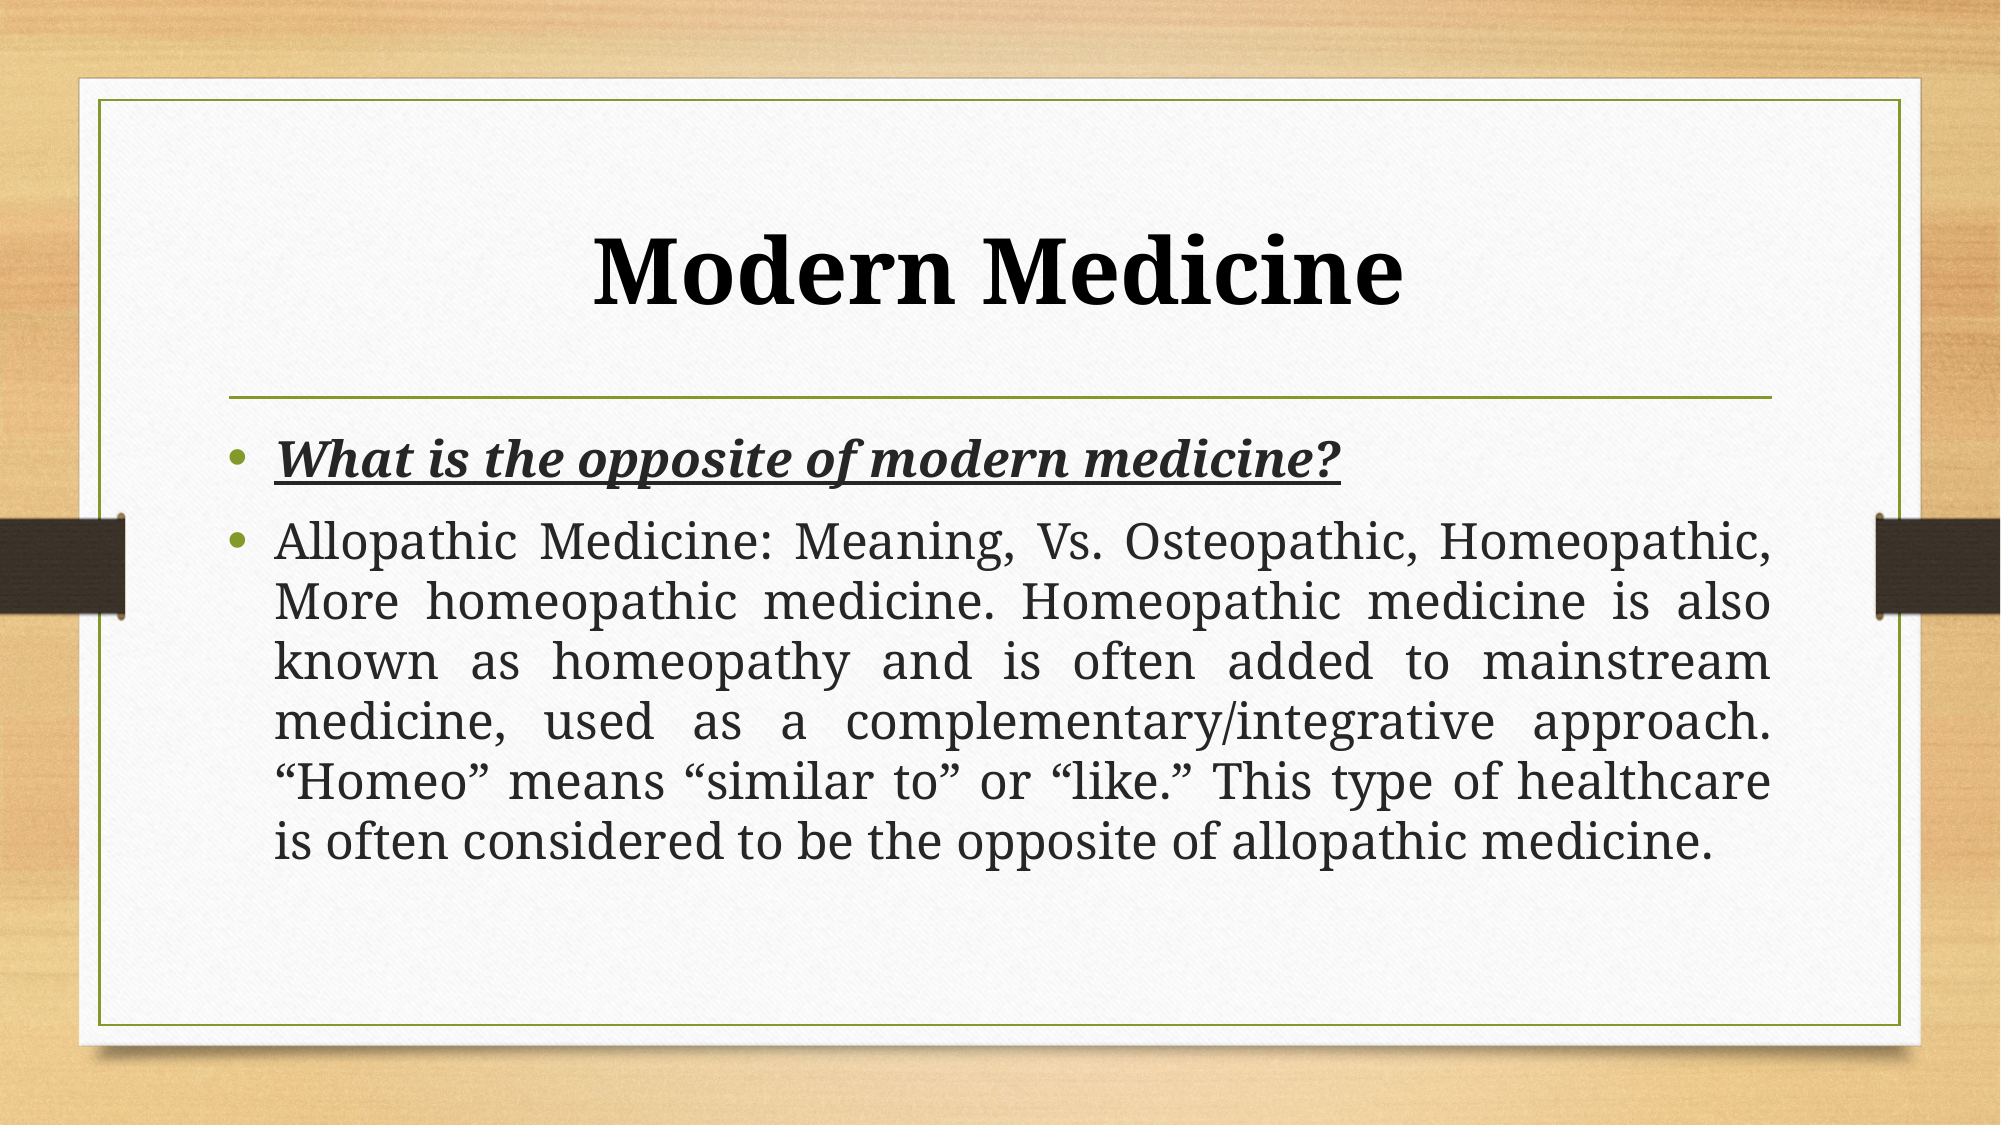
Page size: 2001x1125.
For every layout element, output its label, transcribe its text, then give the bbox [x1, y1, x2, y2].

list What is the opposite of modern medicine? Allopathic Medicine: Meaning, Vs. Osteopathic, Homeopathic, More homeopathic medicine. Homeopathic medicine is also known as homeopathy and is often added to mainstream medicine, used as a complementary/integrative approach. “Homeo” means “similar to” or “like.” This type of healthcare is often considered to be the opposite of allopathic medicine. [212, 419, 1788, 964]
picture [0, 0, 2001, 1125]
title Modern Medicine [212, 161, 1788, 375]
